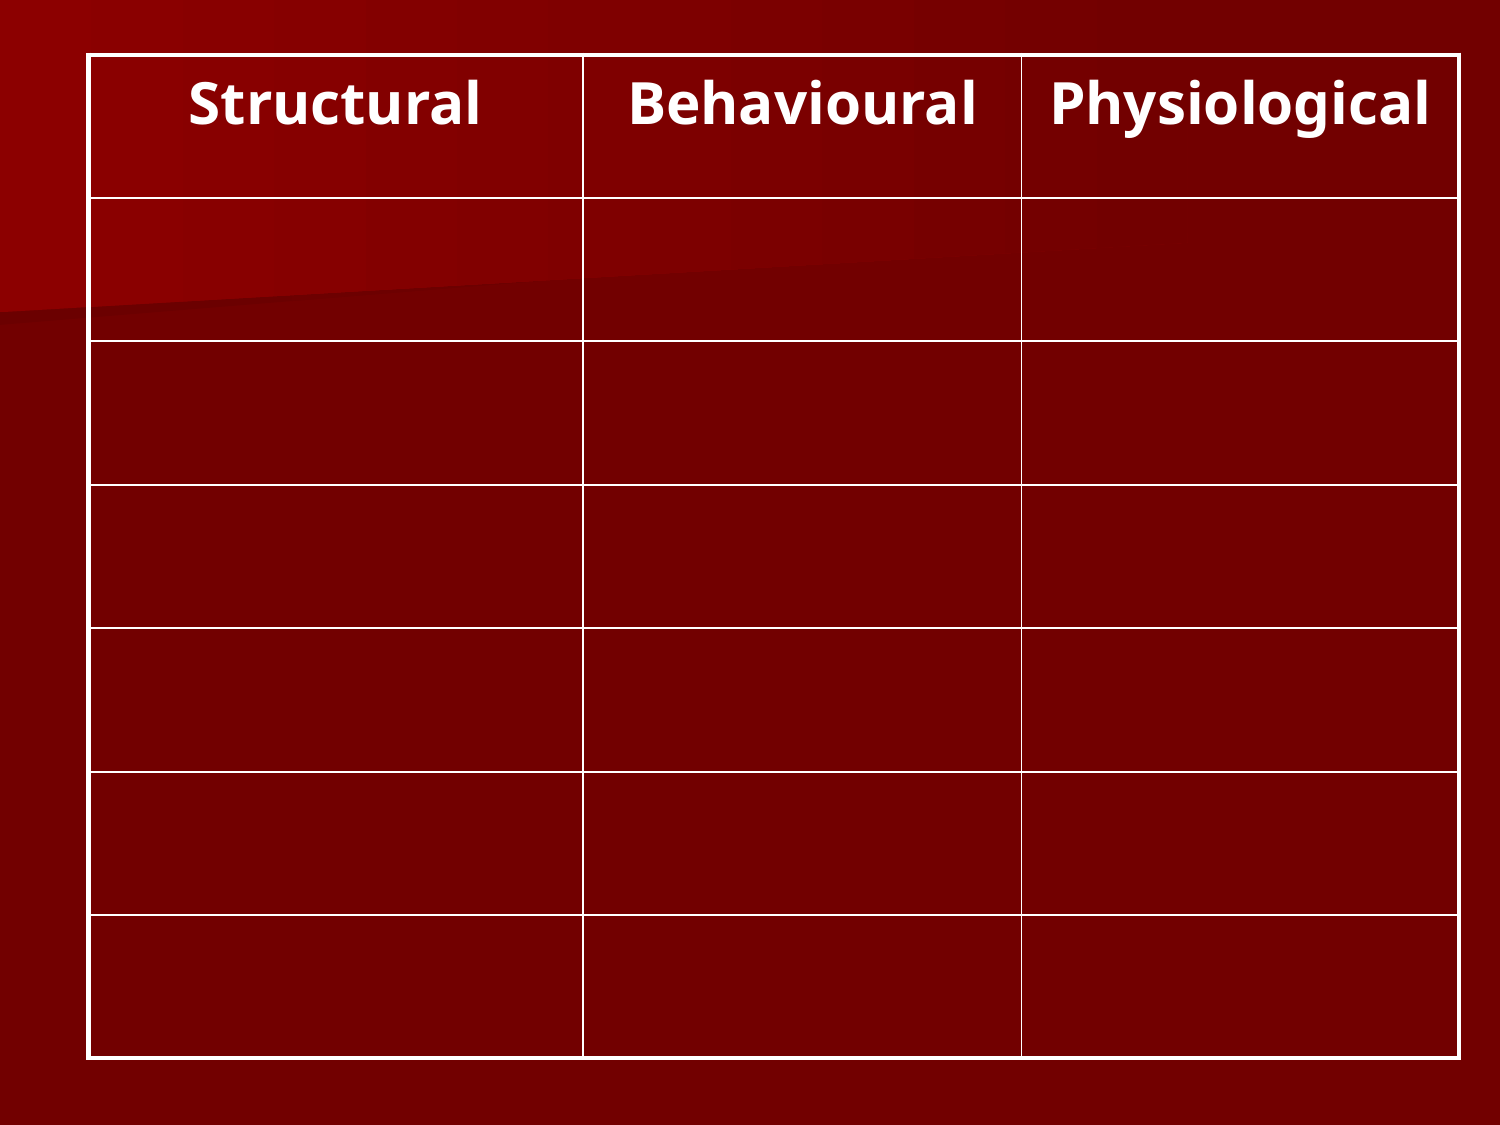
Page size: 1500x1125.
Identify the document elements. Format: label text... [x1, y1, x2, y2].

table_cell [1022, 486, 1457, 627]
table_cell [91, 916, 582, 1056]
table_cell [1022, 916, 1457, 1056]
table_cell [91, 773, 582, 914]
table_header Behavioural [584, 57, 1021, 197]
table_cell [1022, 773, 1457, 914]
table_cell [1022, 629, 1457, 771]
table_cell [584, 629, 1021, 771]
table_cell [584, 916, 1021, 1056]
table_cell [584, 199, 1021, 340]
table_cell [1022, 342, 1457, 484]
table_cell [91, 629, 582, 771]
table_header Physiological [1022, 57, 1457, 197]
table_header Structural [91, 57, 582, 197]
table_cell [91, 199, 582, 340]
table_cell [91, 486, 582, 627]
table_cell [1022, 199, 1457, 340]
table_cell [91, 342, 582, 484]
table_cell [584, 486, 1021, 627]
table_cell [584, 773, 1021, 914]
table_cell [584, 342, 1021, 484]
